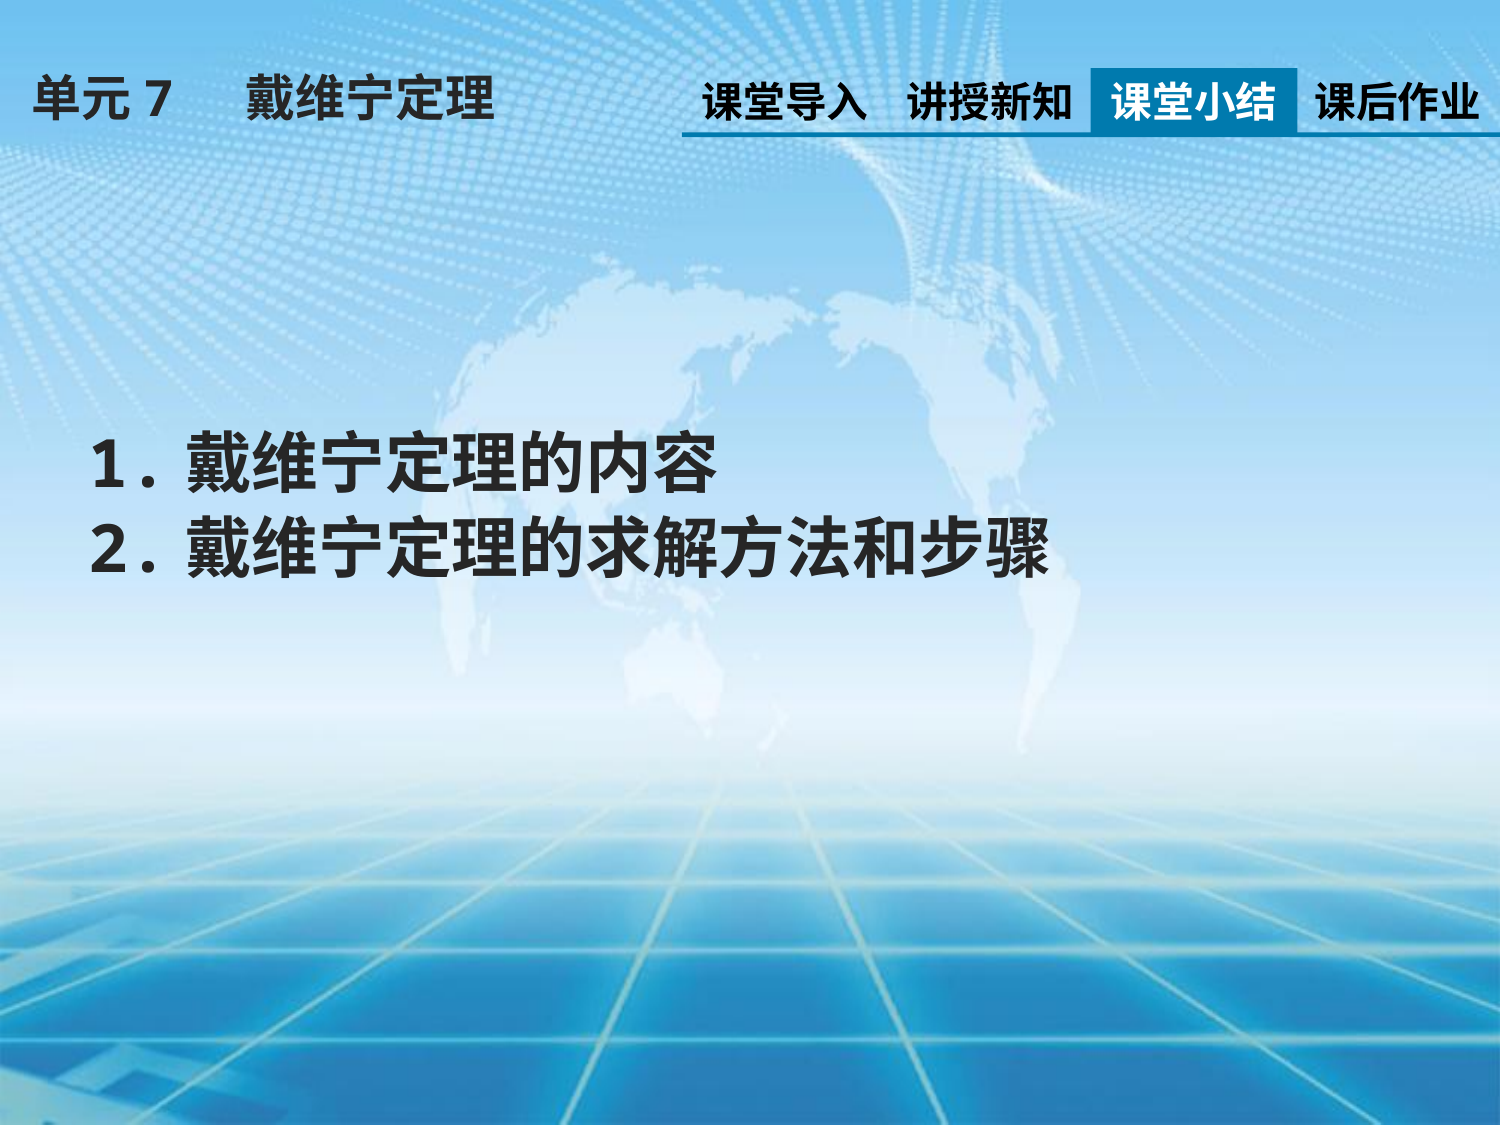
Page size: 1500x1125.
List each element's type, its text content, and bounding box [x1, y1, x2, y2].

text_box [16, 59, 1500, 135]
text_box 1.戴维宁定理的内容 2.戴维宁定理的求解方法和步骤 [73, 422, 1428, 816]
picture [0, 0, 1500, 1125]
